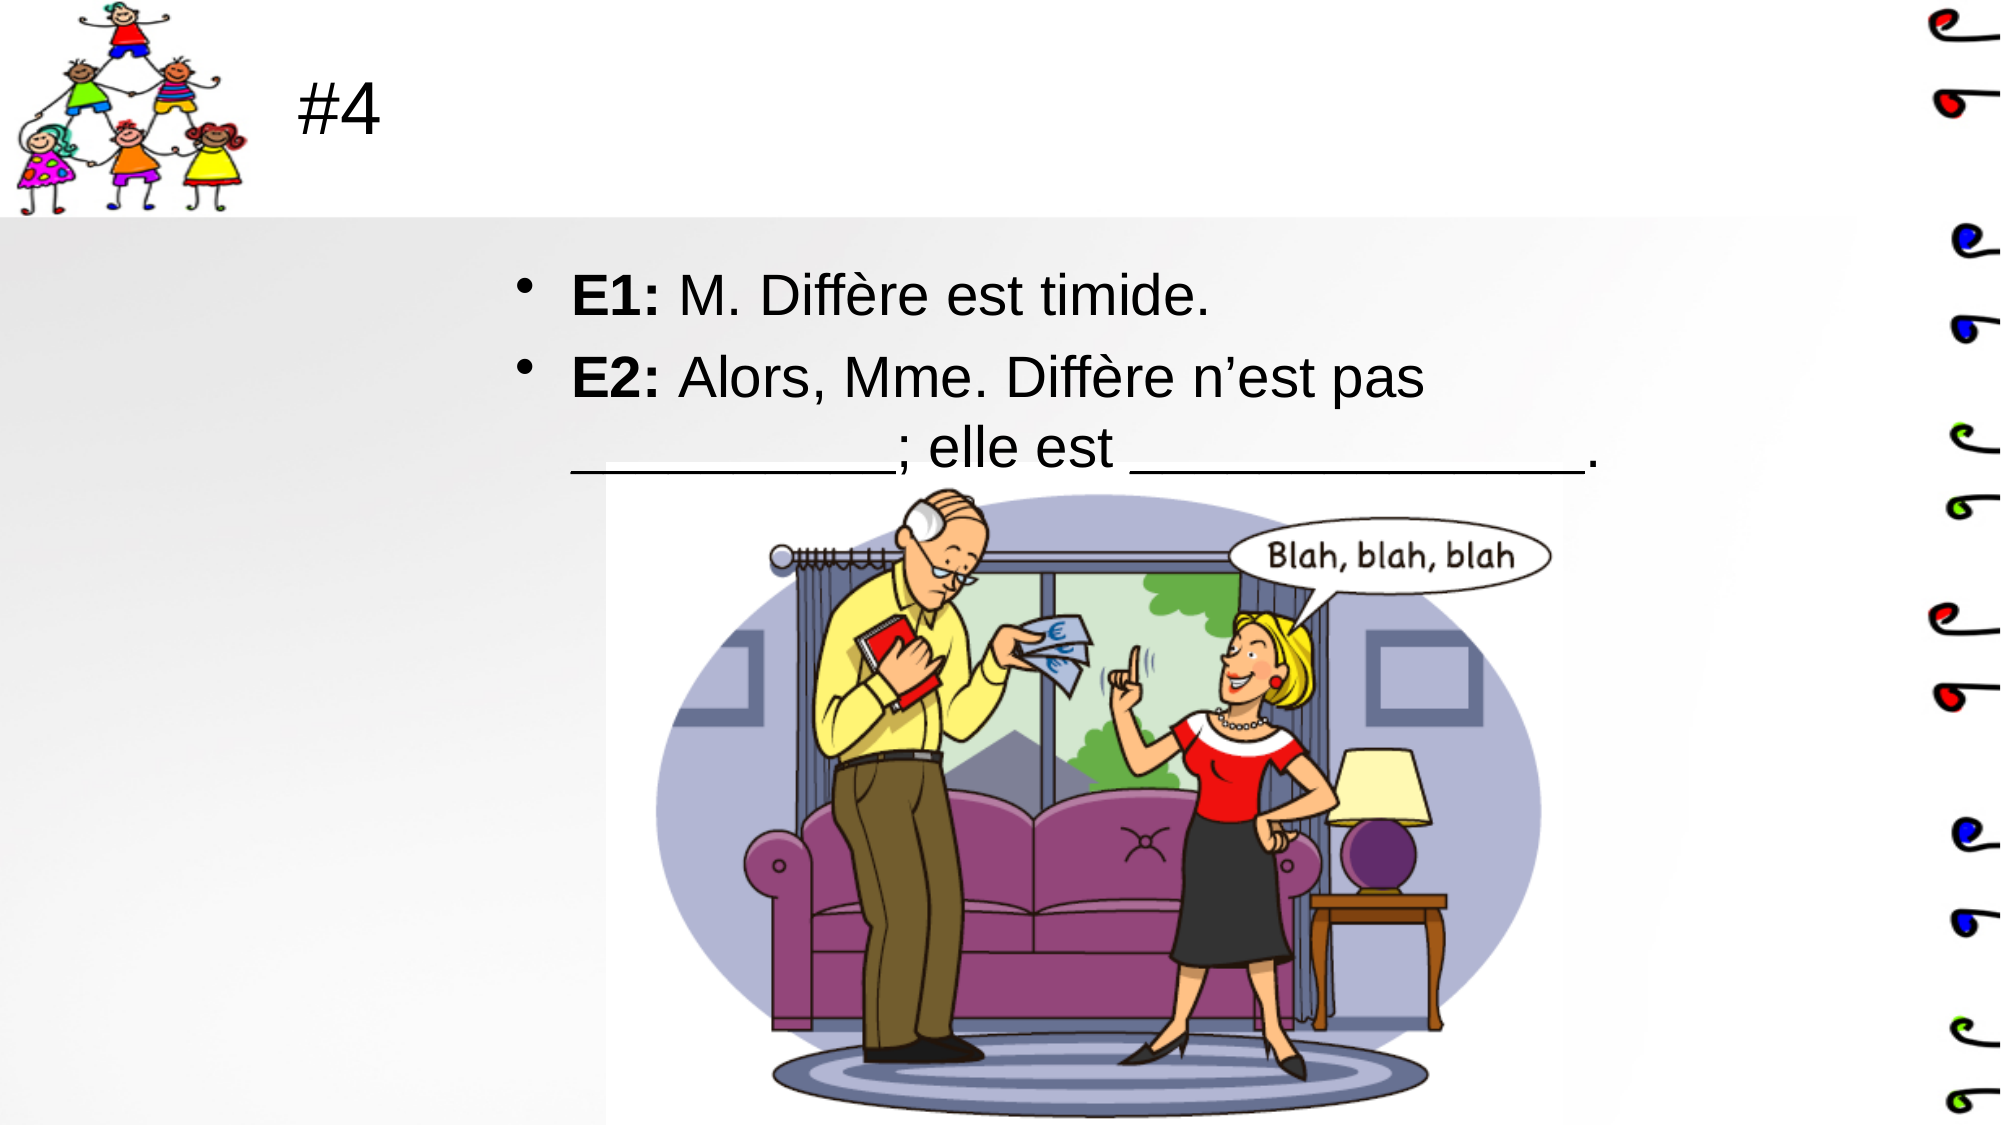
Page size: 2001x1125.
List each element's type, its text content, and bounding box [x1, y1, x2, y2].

picture [0, 0, 2001, 1125]
list E1: M. Diffère est timide. E2: Alors, Mme. Diffère n’est pas __________; elle est ______________. [499, 249, 1713, 1088]
title #4 [283, 16, 1951, 192]
